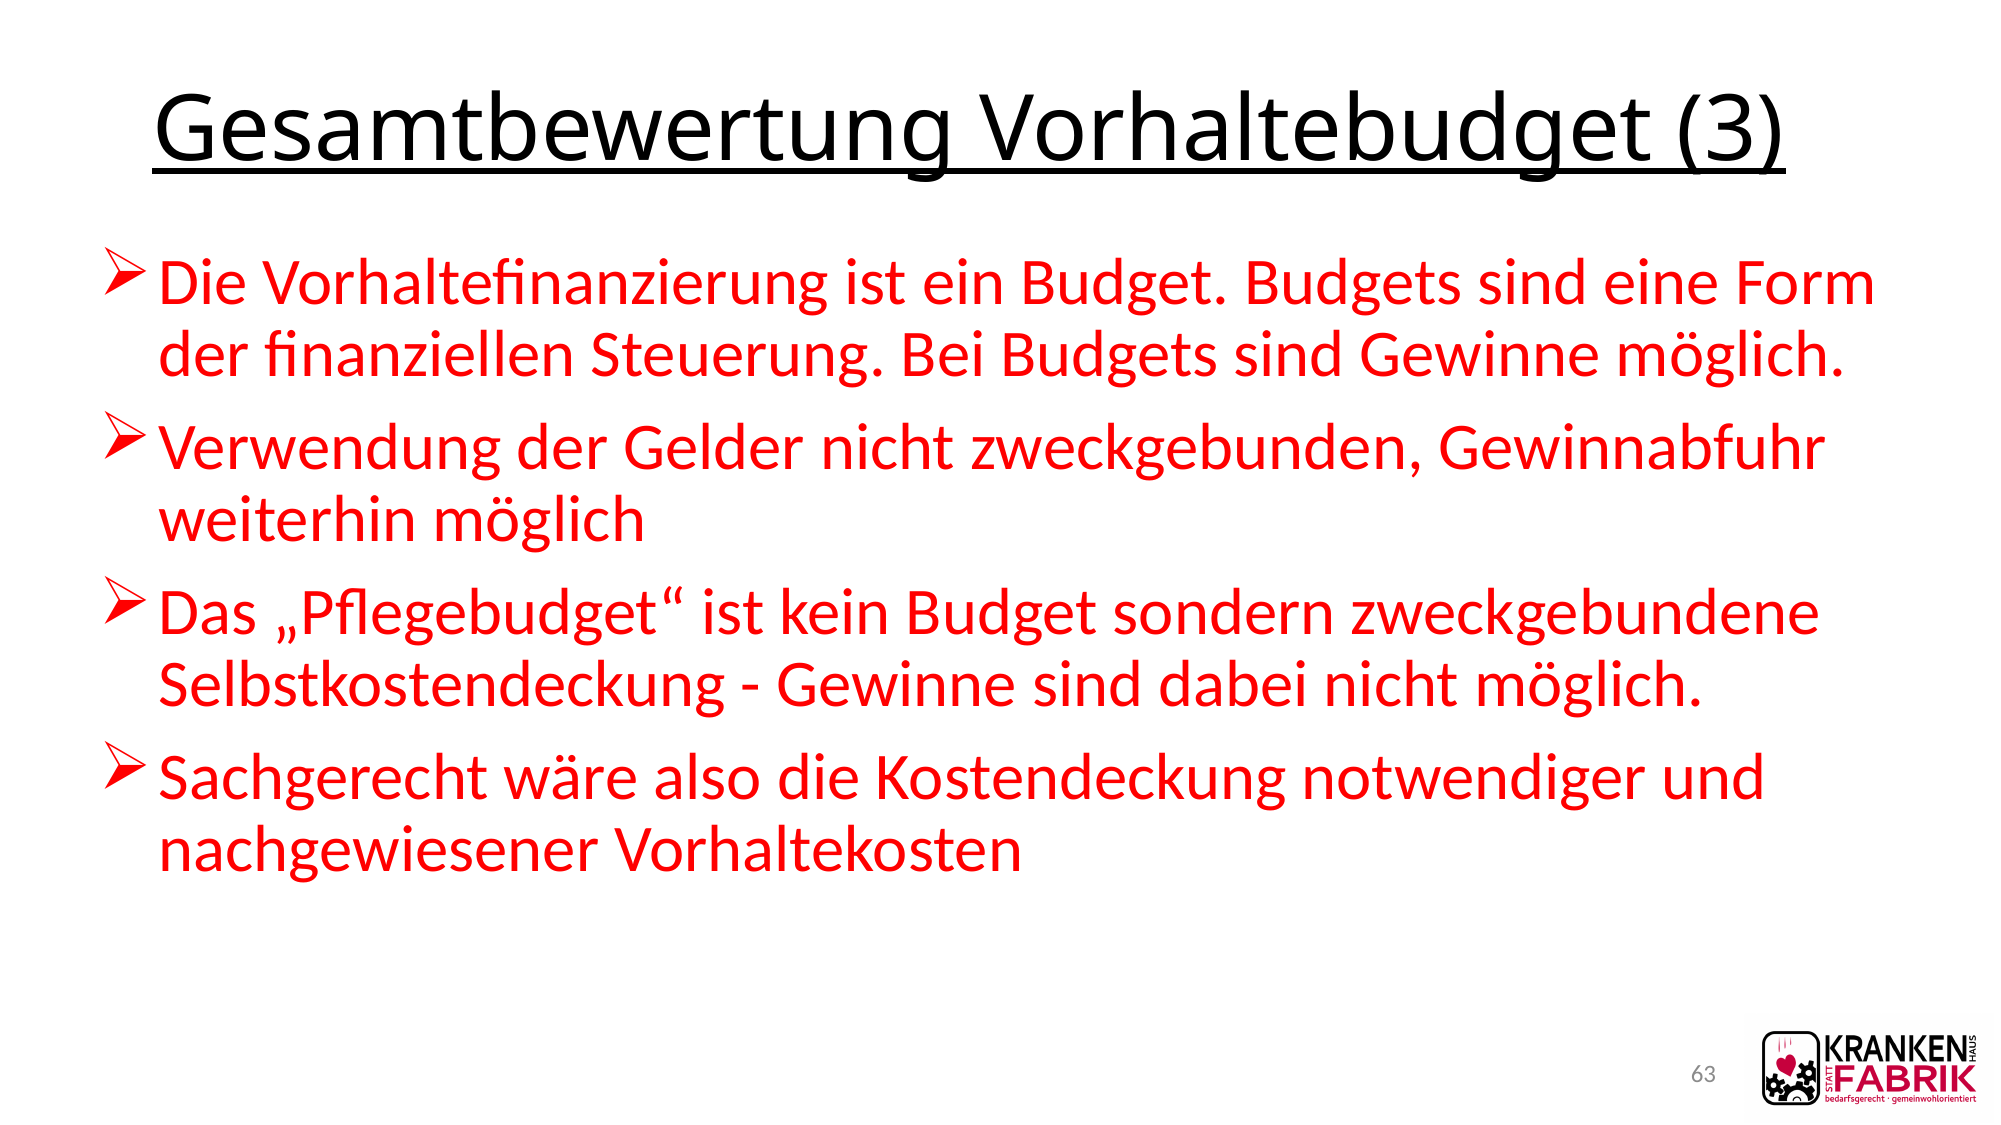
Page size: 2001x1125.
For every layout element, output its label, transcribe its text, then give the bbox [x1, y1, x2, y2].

list Die Vorhaltefinanzierung ist ein Budget. Budgets sind eine Form der finanziellen Steuerung. Bei Budgets sind Gewinne möglich. Verwendung der Gelder nicht zweckgebunden, Gewinnabfuhr weiterhin möglich Das „Pflegebudget“ ist kein Budget sondern zweckgebundene Selbstkostendeckung - Gewinne sind dabei nicht möglich. Sachgerecht wäre also die Kostendeckung notwendiger und nachgewiesener Vorhaltekosten [84, 239, 1915, 1064]
picture [1744, 1013, 1994, 1123]
slide_number 63 [1281, 1042, 1731, 1103]
title Gesamtbewertung Vorhaltebudget (3) [137, 22, 1863, 239]
